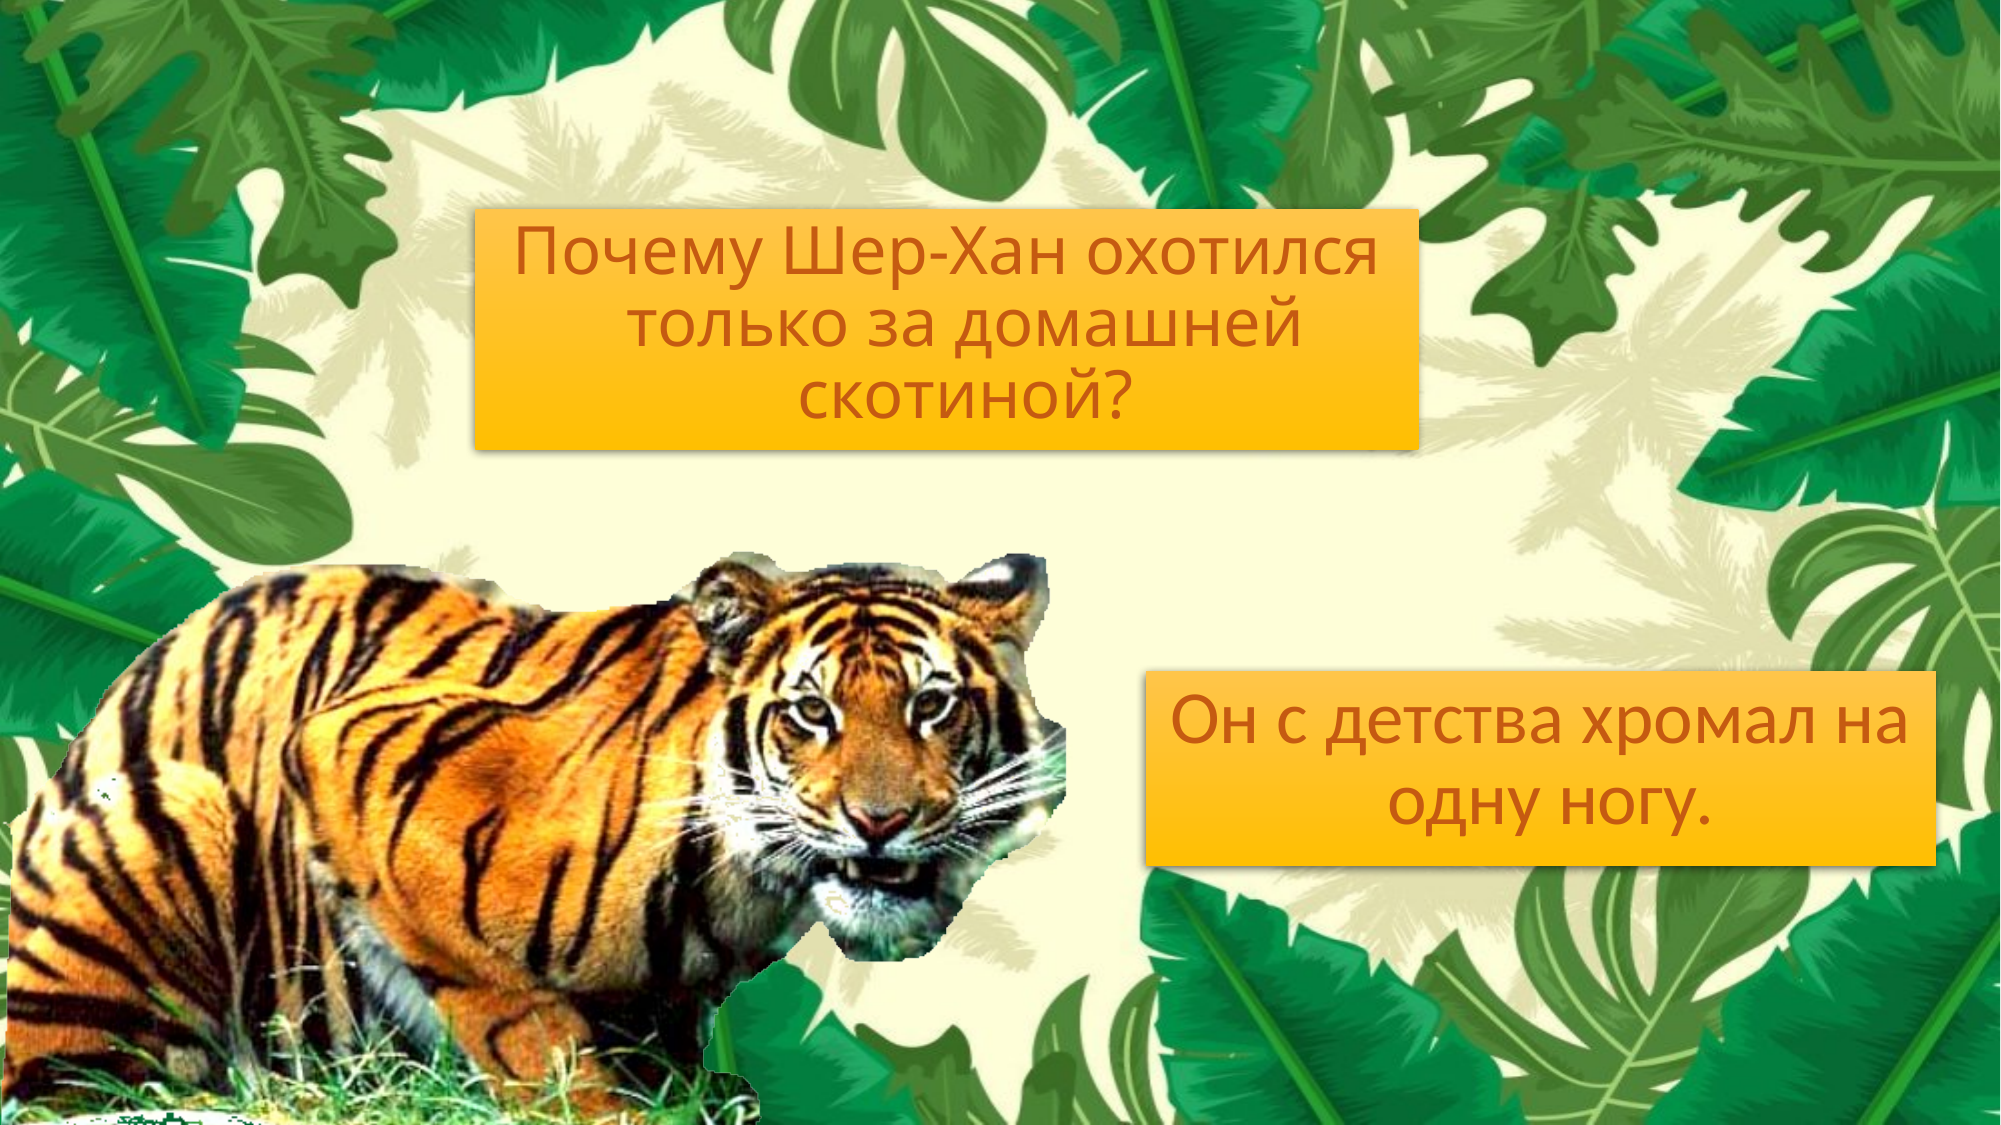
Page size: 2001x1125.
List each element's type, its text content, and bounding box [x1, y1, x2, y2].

text_box Почему Шер-Хан охотился только за домашней скотиной? [475, 209, 1419, 450]
text_box Он с детства хромал на одну ногу. [1146, 671, 1936, 866]
picture [0, 0, 2001, 1125]
